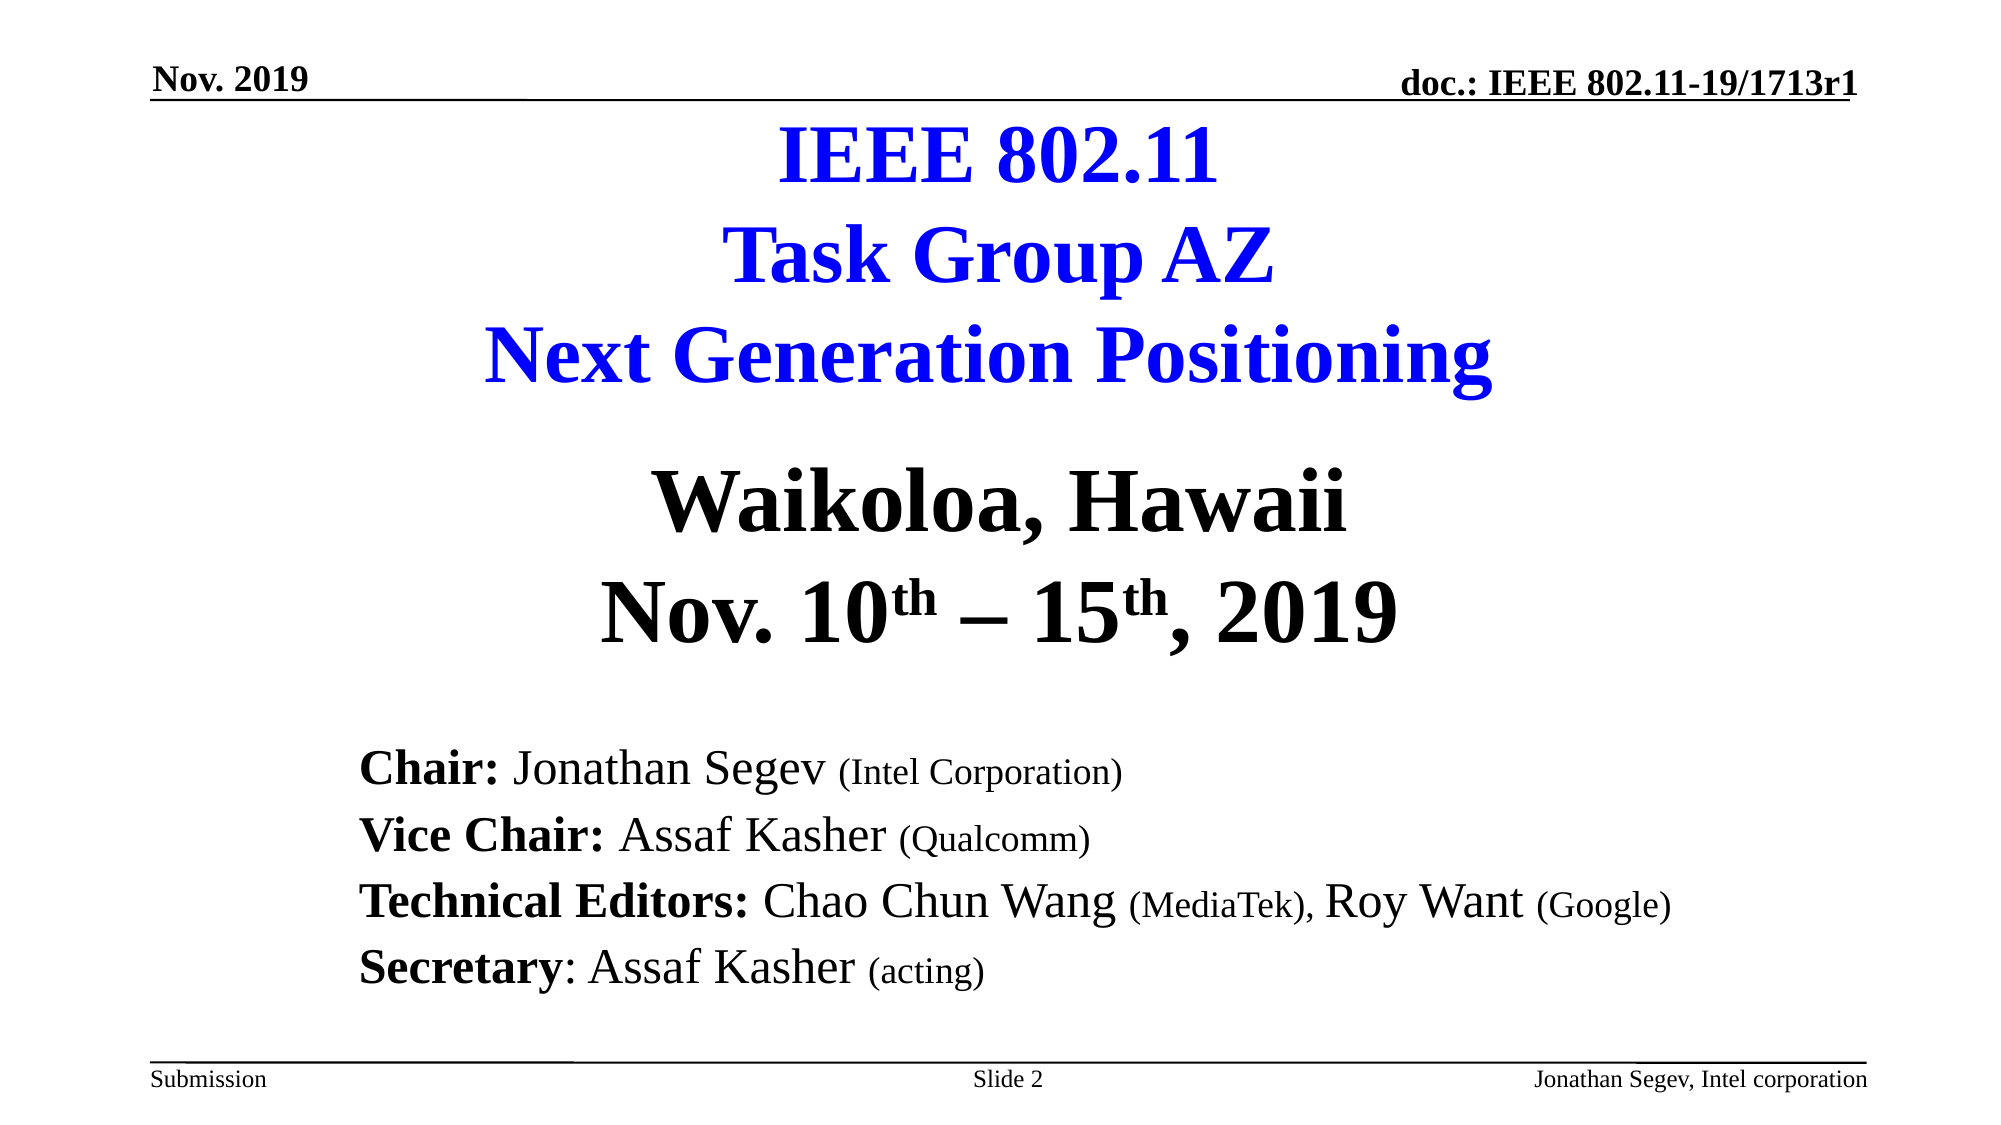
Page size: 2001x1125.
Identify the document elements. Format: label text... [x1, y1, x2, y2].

title IEEE 802.11 Task Group AZ Next Generation Positioning [149, 112, 1850, 386]
footer Jonathan Segev, Intel corporation [1171, 1061, 1869, 1093]
list Waikoloa, Hawaii Nov. 10th – 15th, 2019 Chair: Jonathan Segev (Intel Corporation) Vice Chair: Assaf Kasher (Qualcomm) Technical Editors: Chao Chun Wang (MediaTek), Roy Want (Google) Secretary: Assaf Kasher (acting) [149, 444, 1850, 1000]
slide_number Slide 2 [950, 1061, 1067, 1123]
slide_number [152, 54, 563, 100]
